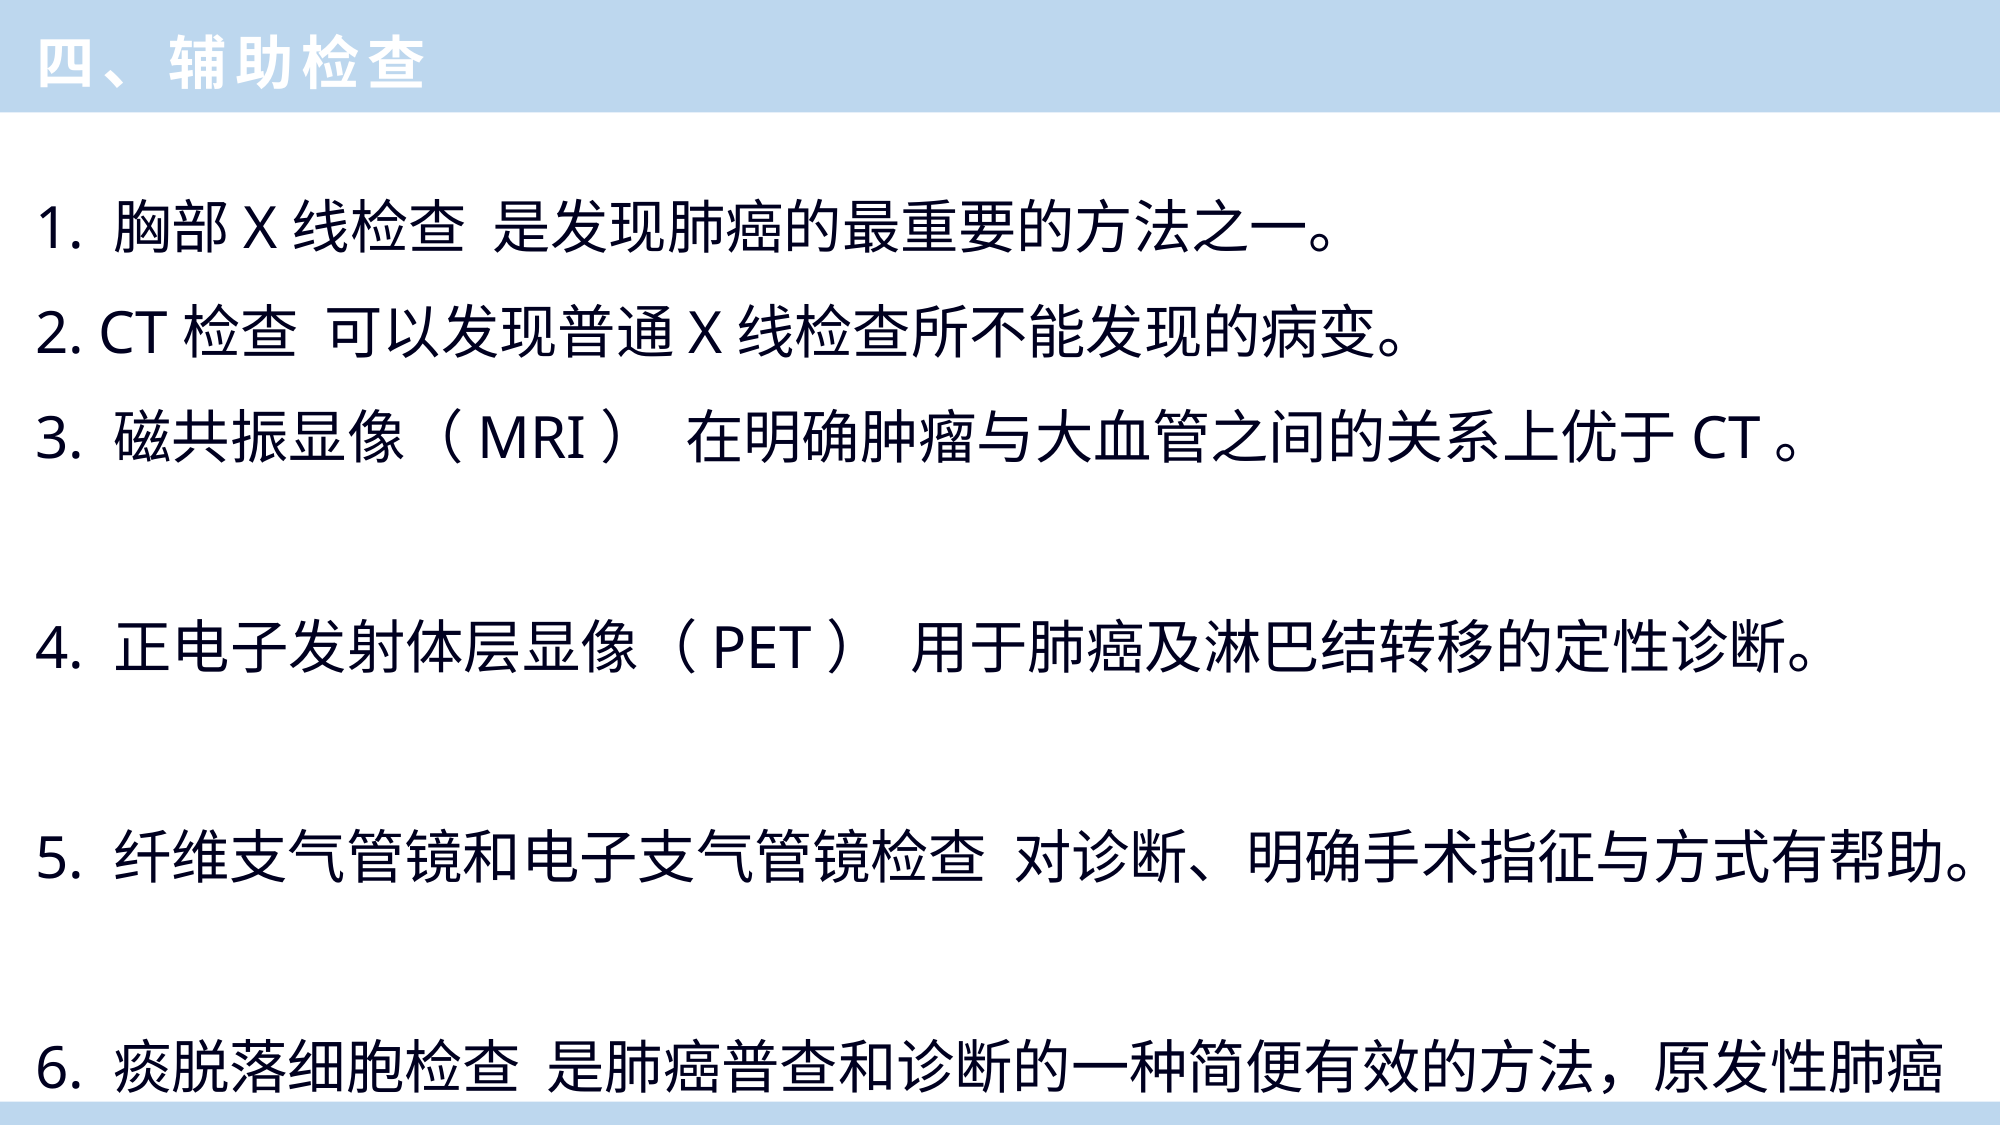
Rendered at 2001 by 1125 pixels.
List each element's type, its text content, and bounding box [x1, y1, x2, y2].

text_box 1. 胸部X线检查 是发现肺癌的最重要的方法之一。 2. CT检查 可以发现普通X线检查所不能发现的病变。 3. 磁共振显像（MRI） 在明确肿瘤与大血管之间的关系上优于CT。 4. 正电子发射体层显像（PET） 用于肺癌及淋巴结转移的定性诊断。 5. 纤维支气管镜和电子支气管镜检查 对诊断、明确手术指征与方式有帮助。 6. 痰脱落细胞检查 是肺癌普查和诊断的一种简便有效的方法，原发性肺癌 患者多数在痰液中可找到脱落的癌细胞。 7. 胸腔镜检查 主要用于确定胸腔积液或胸膜肿块的性质。 [20, 147, 2000, 1099]
text_box 四、辅助检查 [24, 20, 439, 103]
